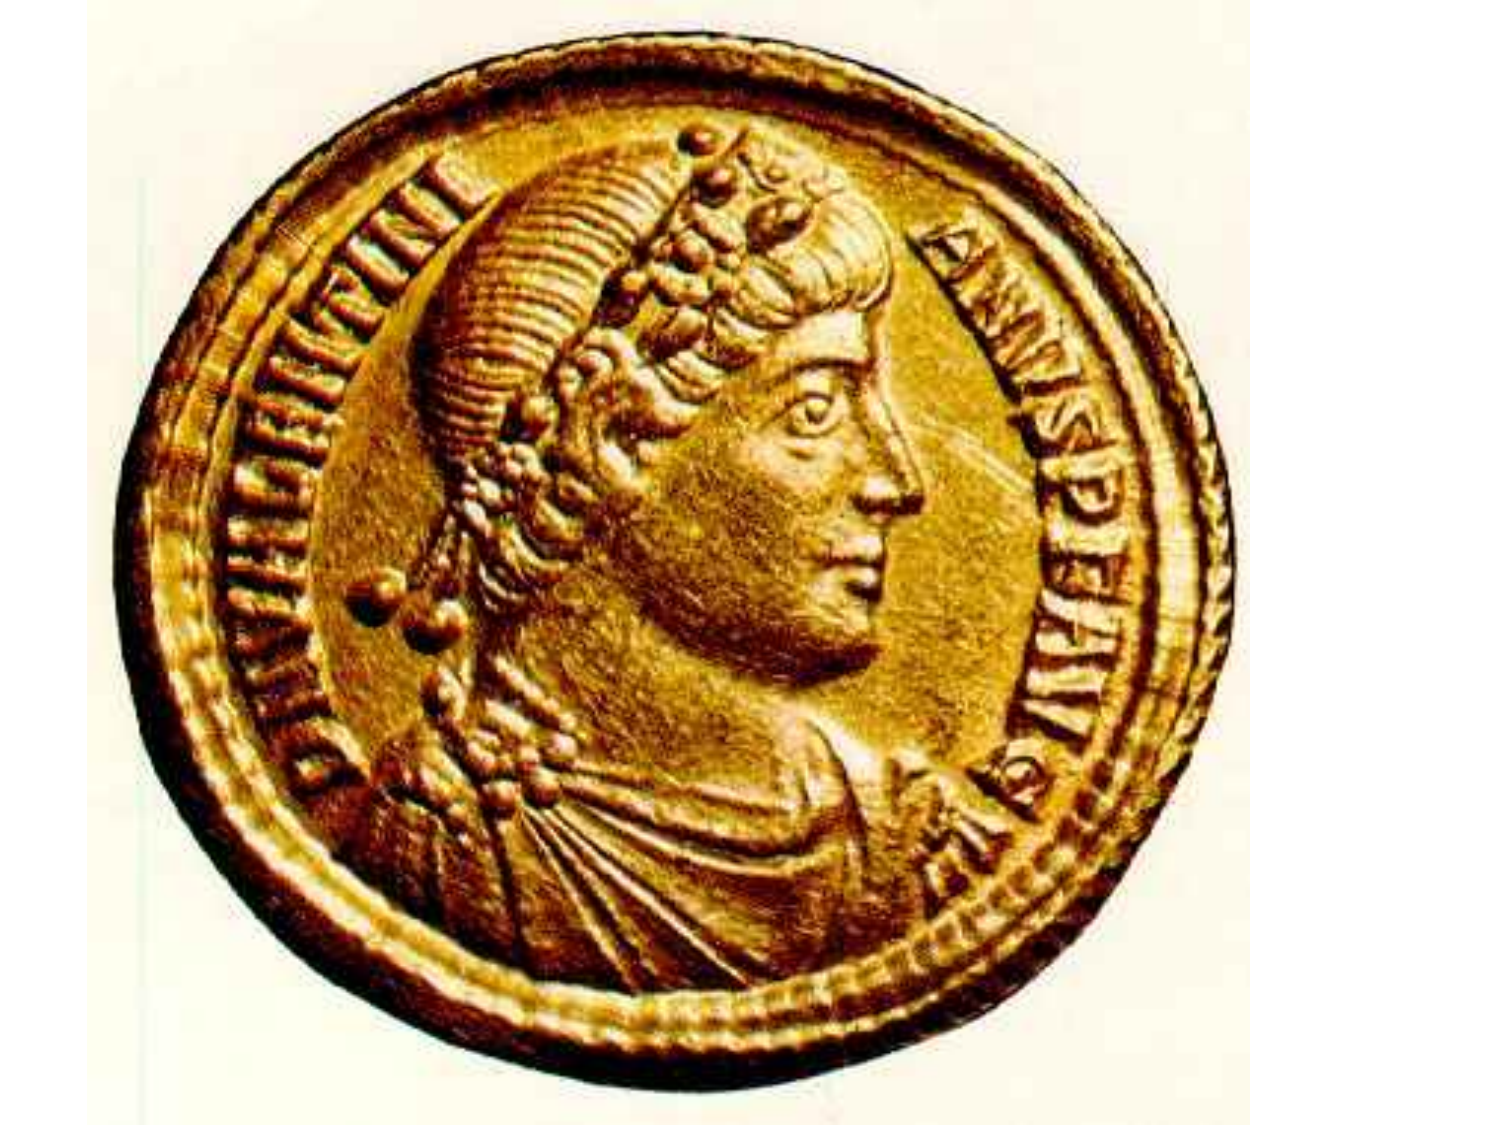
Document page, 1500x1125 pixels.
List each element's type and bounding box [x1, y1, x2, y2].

picture [87, 0, 1251, 1125]
